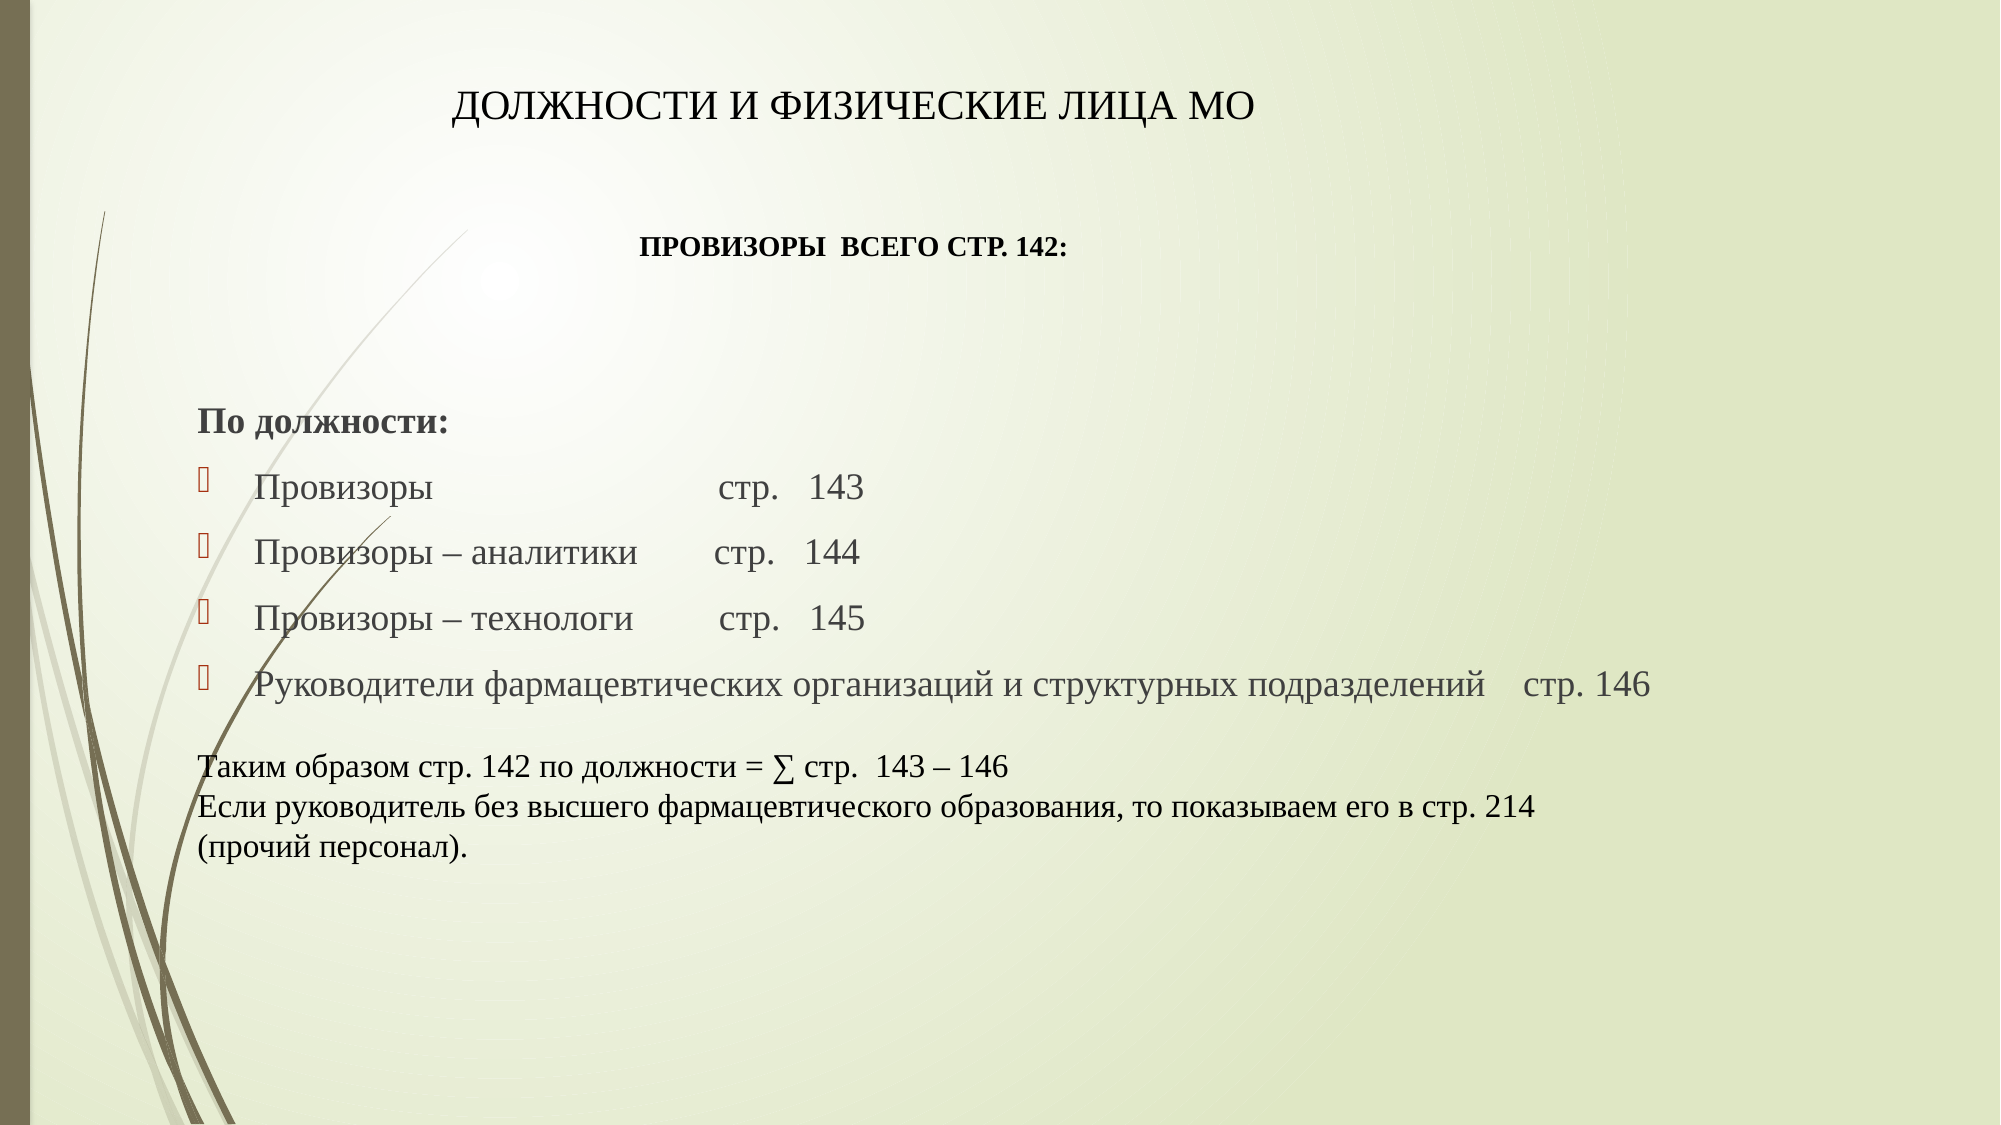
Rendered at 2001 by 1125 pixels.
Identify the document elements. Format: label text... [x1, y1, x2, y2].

list По должности: Провизоры стр. 143 Провизоры – аналитики стр. 144 Провизоры – технологи стр. 145 Руководители фармацевтических организаций и структурных подразделений стр. 146 Таким образом стр. 142 по должности = ∑ стр. 143 – 146 Если руководитель без высшего фармацевтического образования, то показываем его в стр. 214 (прочий персонал). [182, 388, 1850, 942]
title Должности и физические лица МО Провизоры всего стр. 142: [237, 69, 1470, 270]
